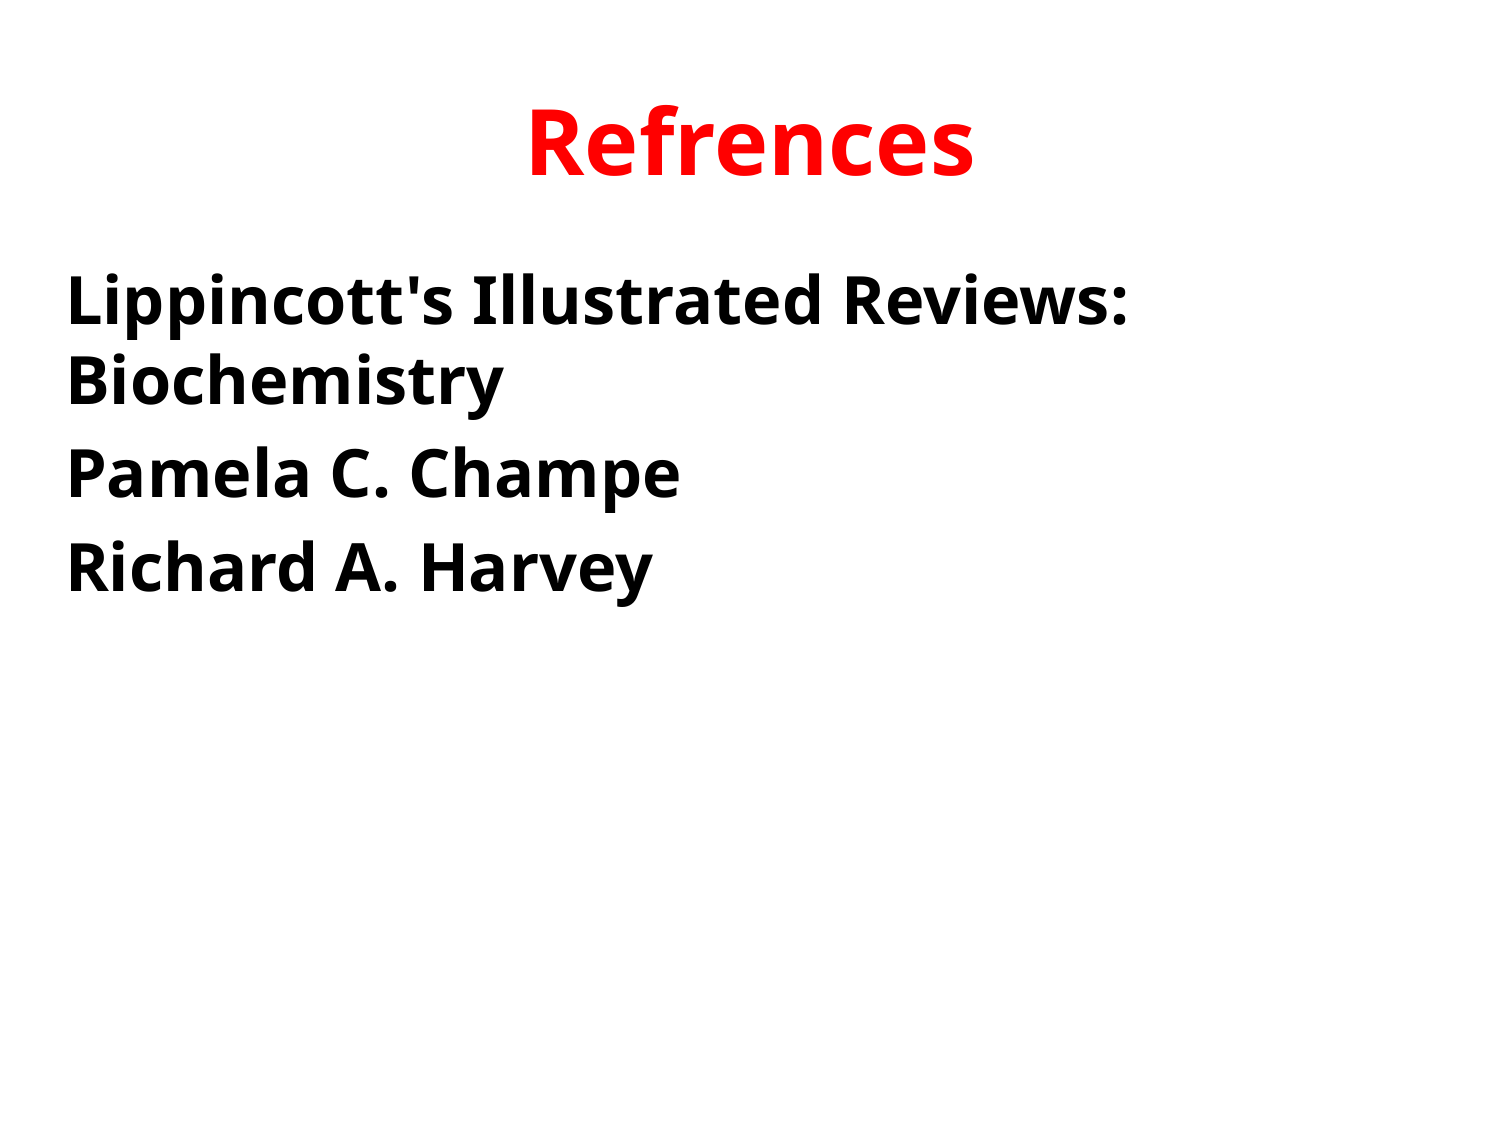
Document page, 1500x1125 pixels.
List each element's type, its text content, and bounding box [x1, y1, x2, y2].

title Refrences [75, 45, 1425, 233]
list Lippincott's Illustrated Reviews: Biochemistry Pamela C. Champe Richard A. Harvey [50, 249, 1400, 993]
